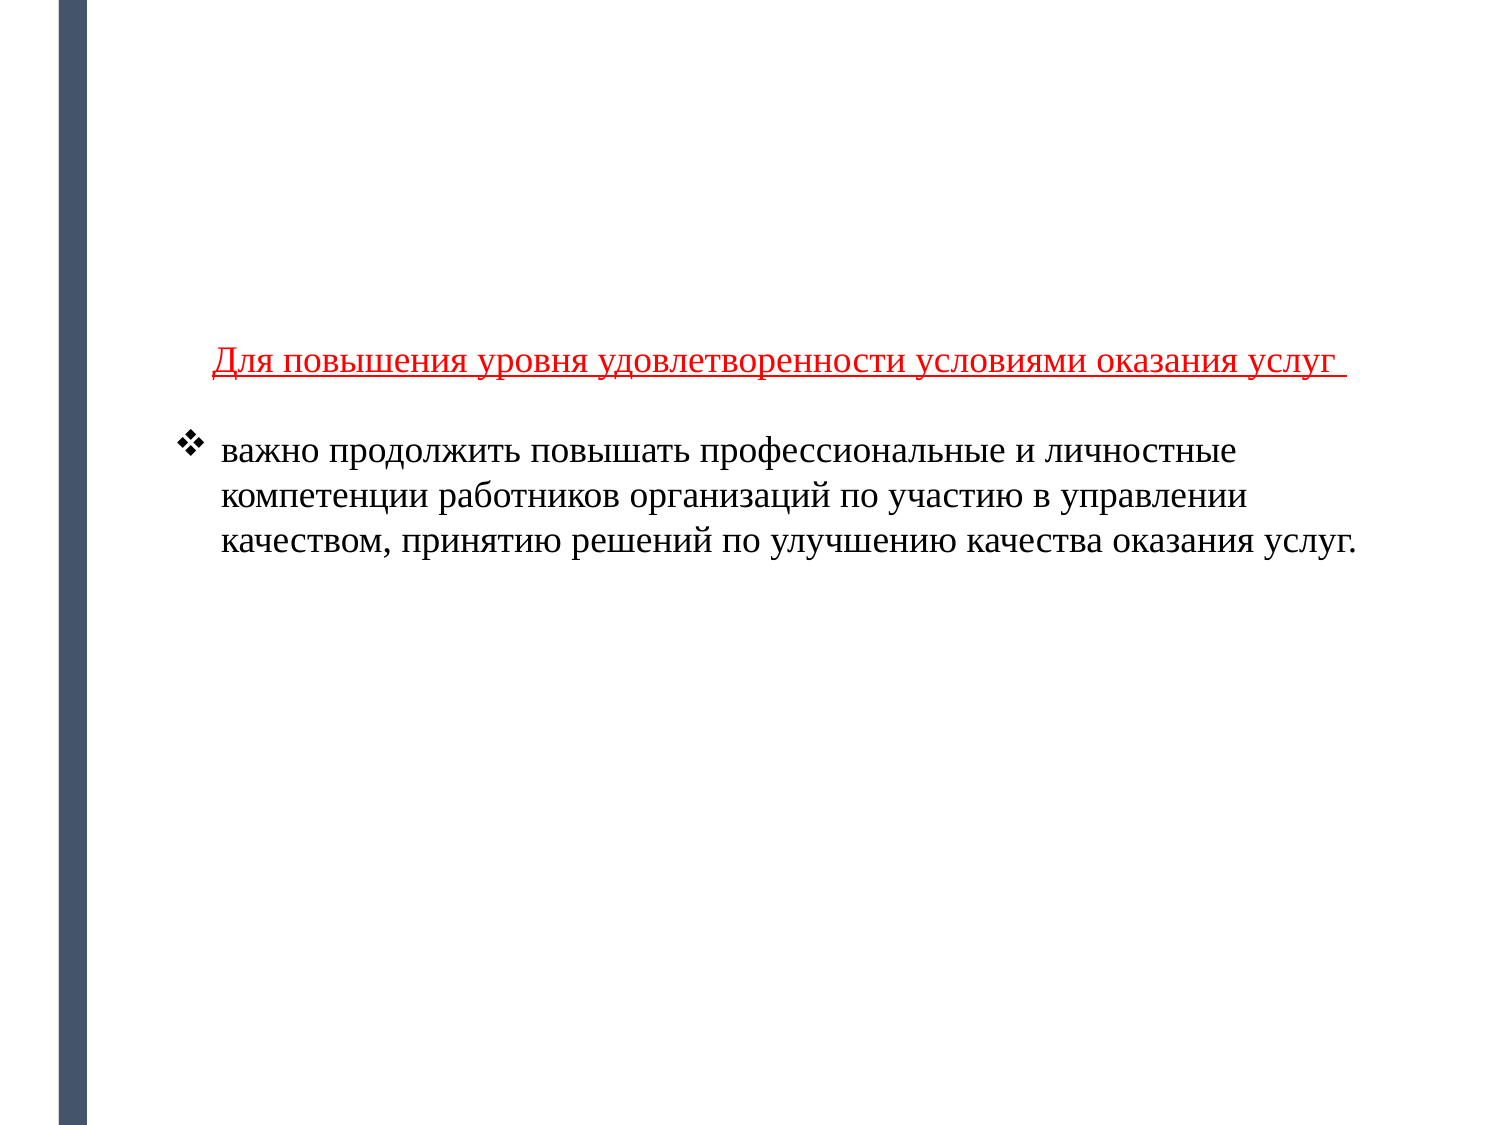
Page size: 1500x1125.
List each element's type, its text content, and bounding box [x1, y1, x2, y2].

text_box Для повышения уровня удовлетворенности условиями оказания услуг важно продолжить повышать профессиональные и личностные компетенции работников организаций по участию в управлении качеством, принятию решений по улучшению качества оказания услуг. [159, 327, 1400, 568]
